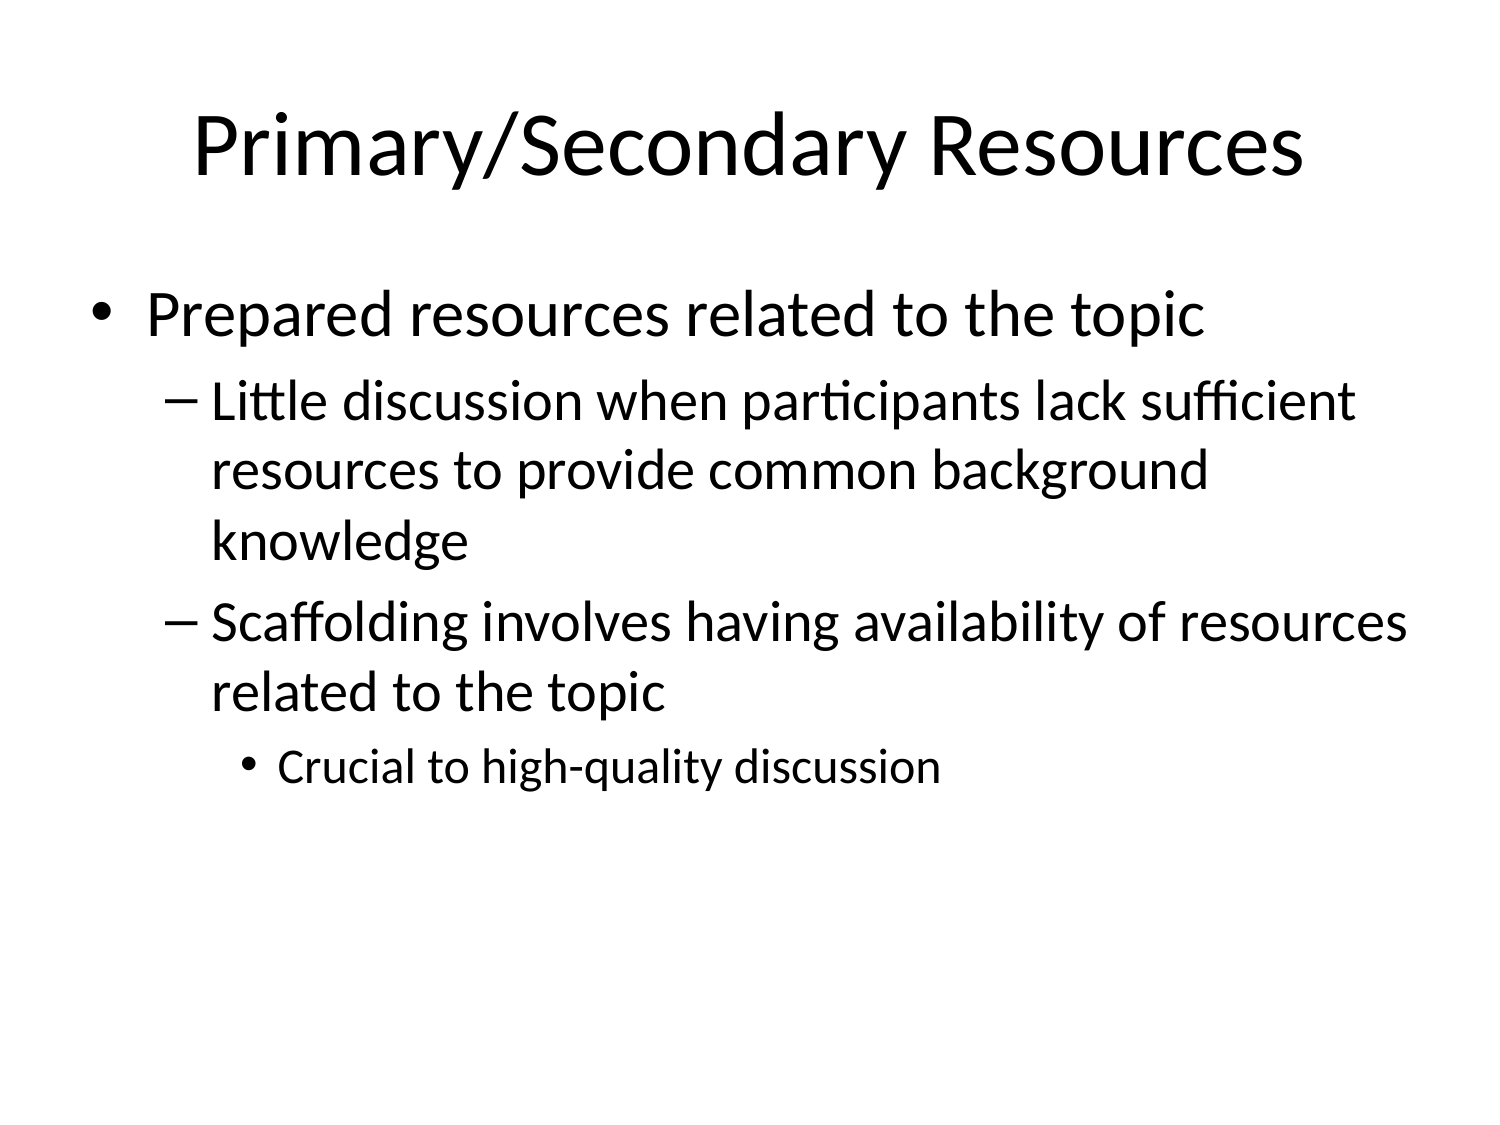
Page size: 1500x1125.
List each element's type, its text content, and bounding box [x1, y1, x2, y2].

list Prepared resources related to the topic Little discussion when participants lack sufficient resources to provide common background knowledge Scaffolding involves having availability of resources related to the topic Crucial to high-quality discussion [75, 262, 1425, 1005]
title Primary/Secondary Resources [75, 45, 1425, 233]
